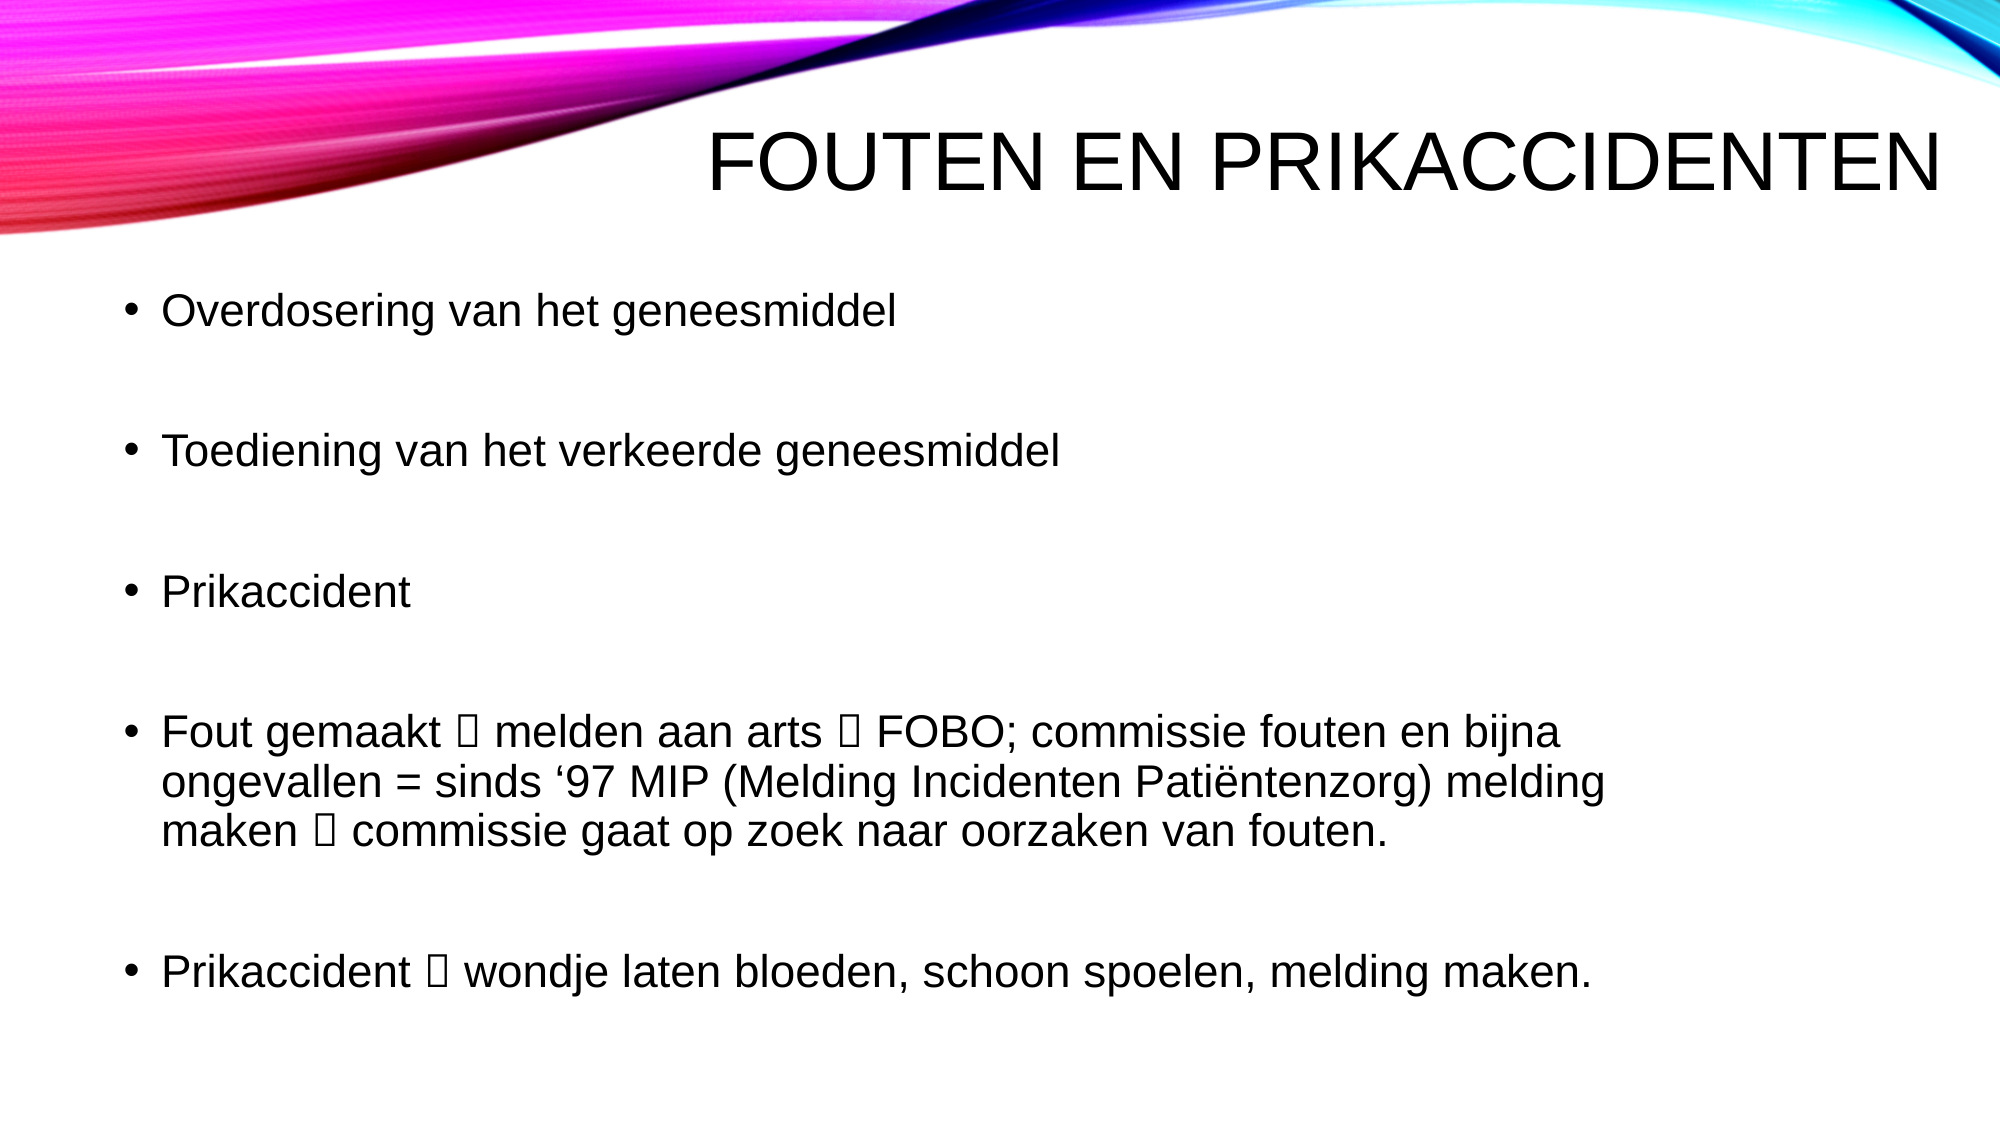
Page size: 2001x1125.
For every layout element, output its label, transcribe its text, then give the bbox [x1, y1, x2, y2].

picture [1890, 0, 2000, 75]
picture [1910, 0, 2000, 45]
list Overdosering van het geneesmiddel Toediening van het verkeerde geneesmiddel Prikaccident Fout gemaakt  melden aan arts  FOBO; commissie fouten en bijna ongevallen = sinds ‘97 MIP (Melding Incidenten Patiëntenzorg) melding maken  commissie gaat op zoek naar oorzaken van fouten. Prikaccident  wondje laten bloeden, schoon spoelen, melding maken. [108, 278, 1733, 1088]
title Fouten en prikaccidenten [609, 77, 1960, 251]
picture [0, 0, 2000, 237]
